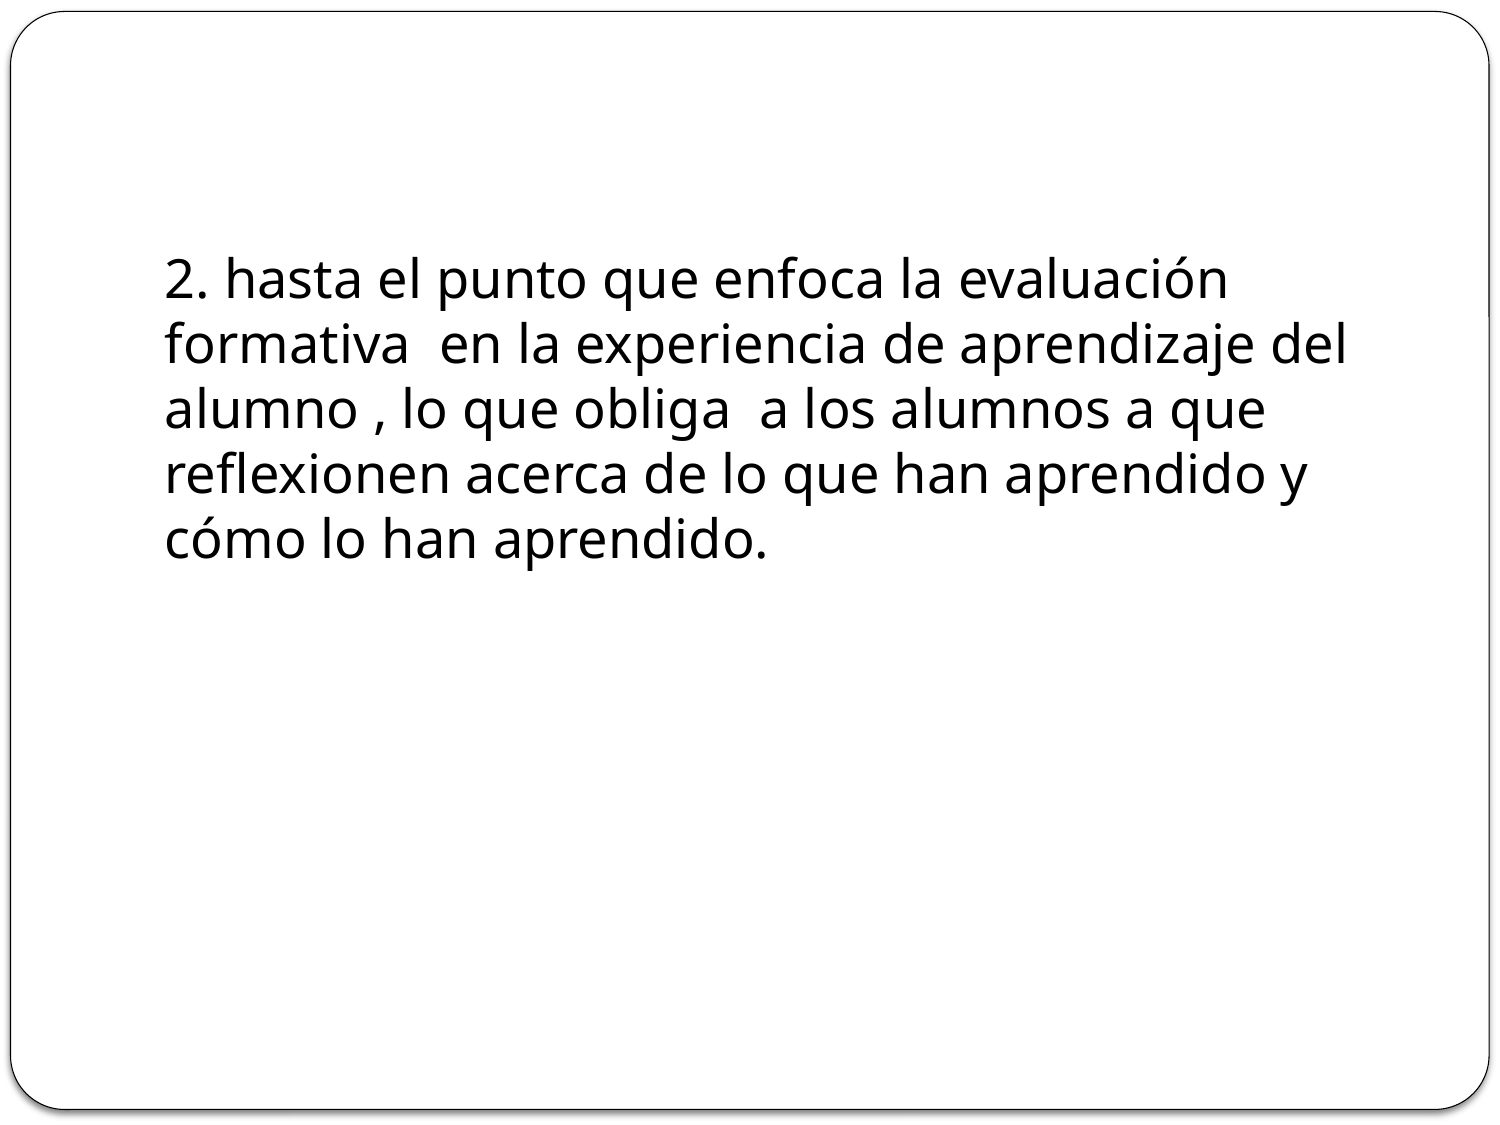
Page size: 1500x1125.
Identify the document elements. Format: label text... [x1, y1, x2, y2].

list 2. hasta el punto que enfoca la evaluación formativa en la experiencia de aprendizaje del alumno , lo que obliga a los alumnos a que reflexionen acerca de lo que han aprendido y cómo lo han aprendido. [150, 237, 1425, 988]
